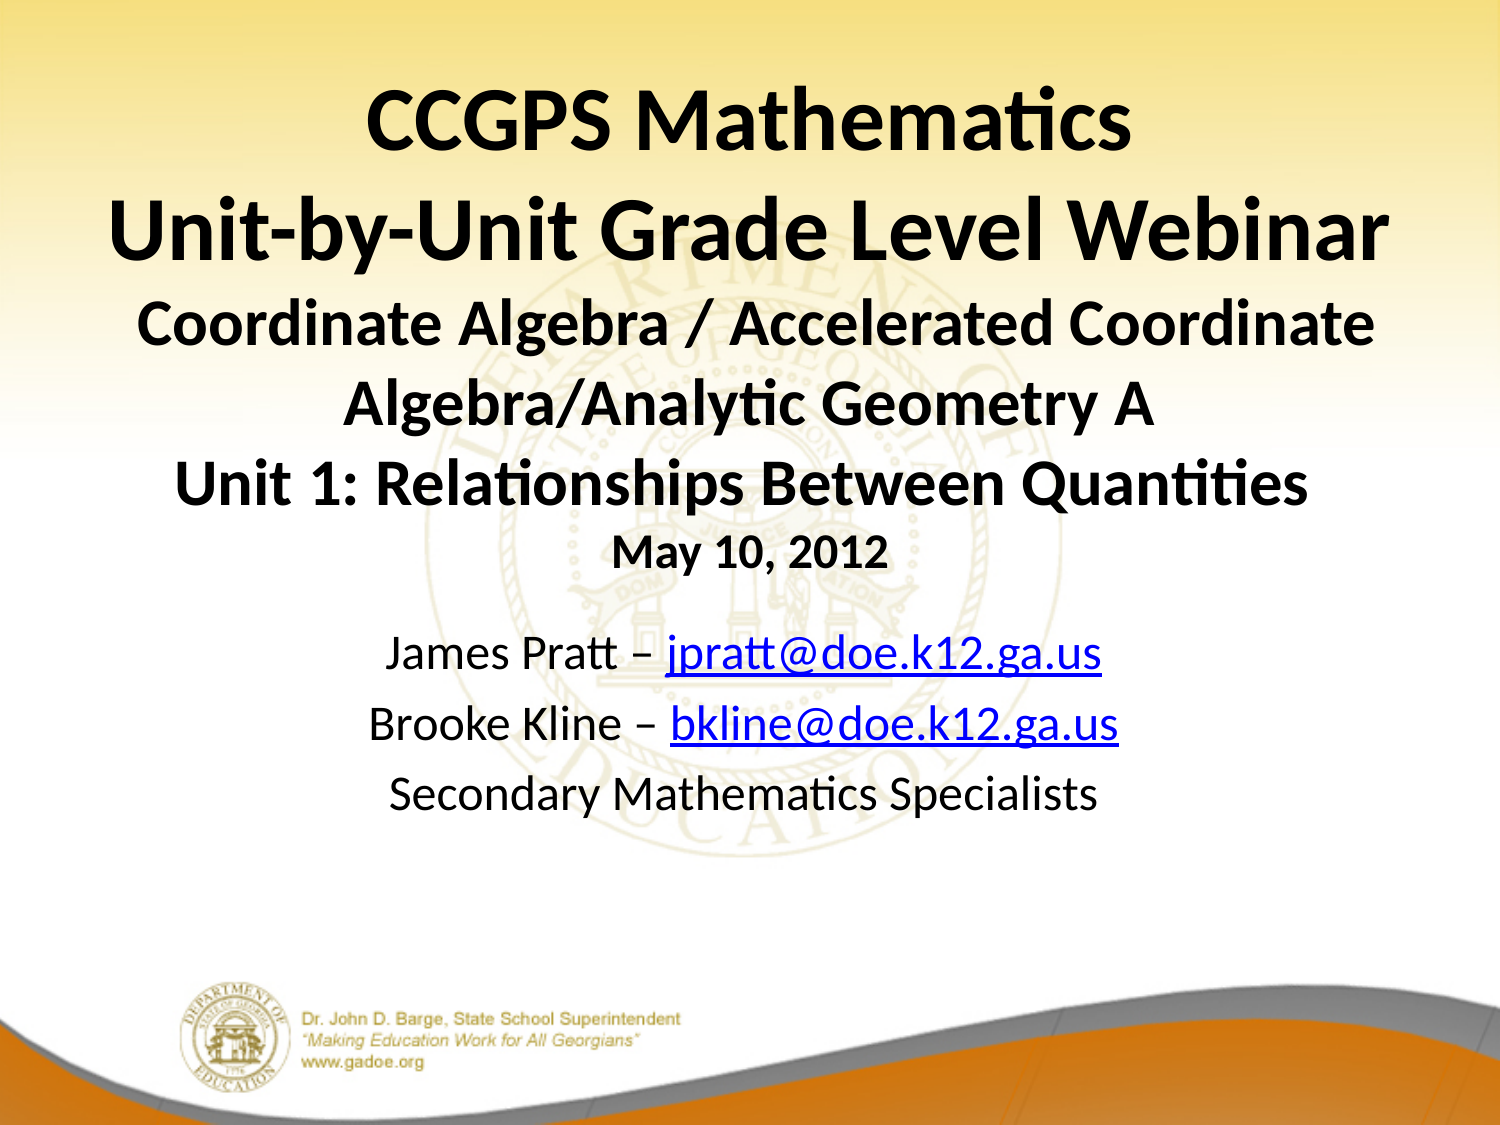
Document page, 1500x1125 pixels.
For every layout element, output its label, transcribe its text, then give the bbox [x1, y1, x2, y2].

picture [0, 0, 1500, 1125]
subtitle James Pratt – jpratt@doe.k12.ga.us Brooke Kline – bkline@doe.k12.ga.us Secondary Mathematics Specialists [212, 612, 1276, 1038]
title CCGPS Mathematics Unit-by-Unit Grade Level Webinar Coordinate Algebra / Accelerated Coordinate Algebra/Analytic Geometry A Unit 1: Relationships Between Quantities May 10, 2012 [24, 24, 1476, 613]
